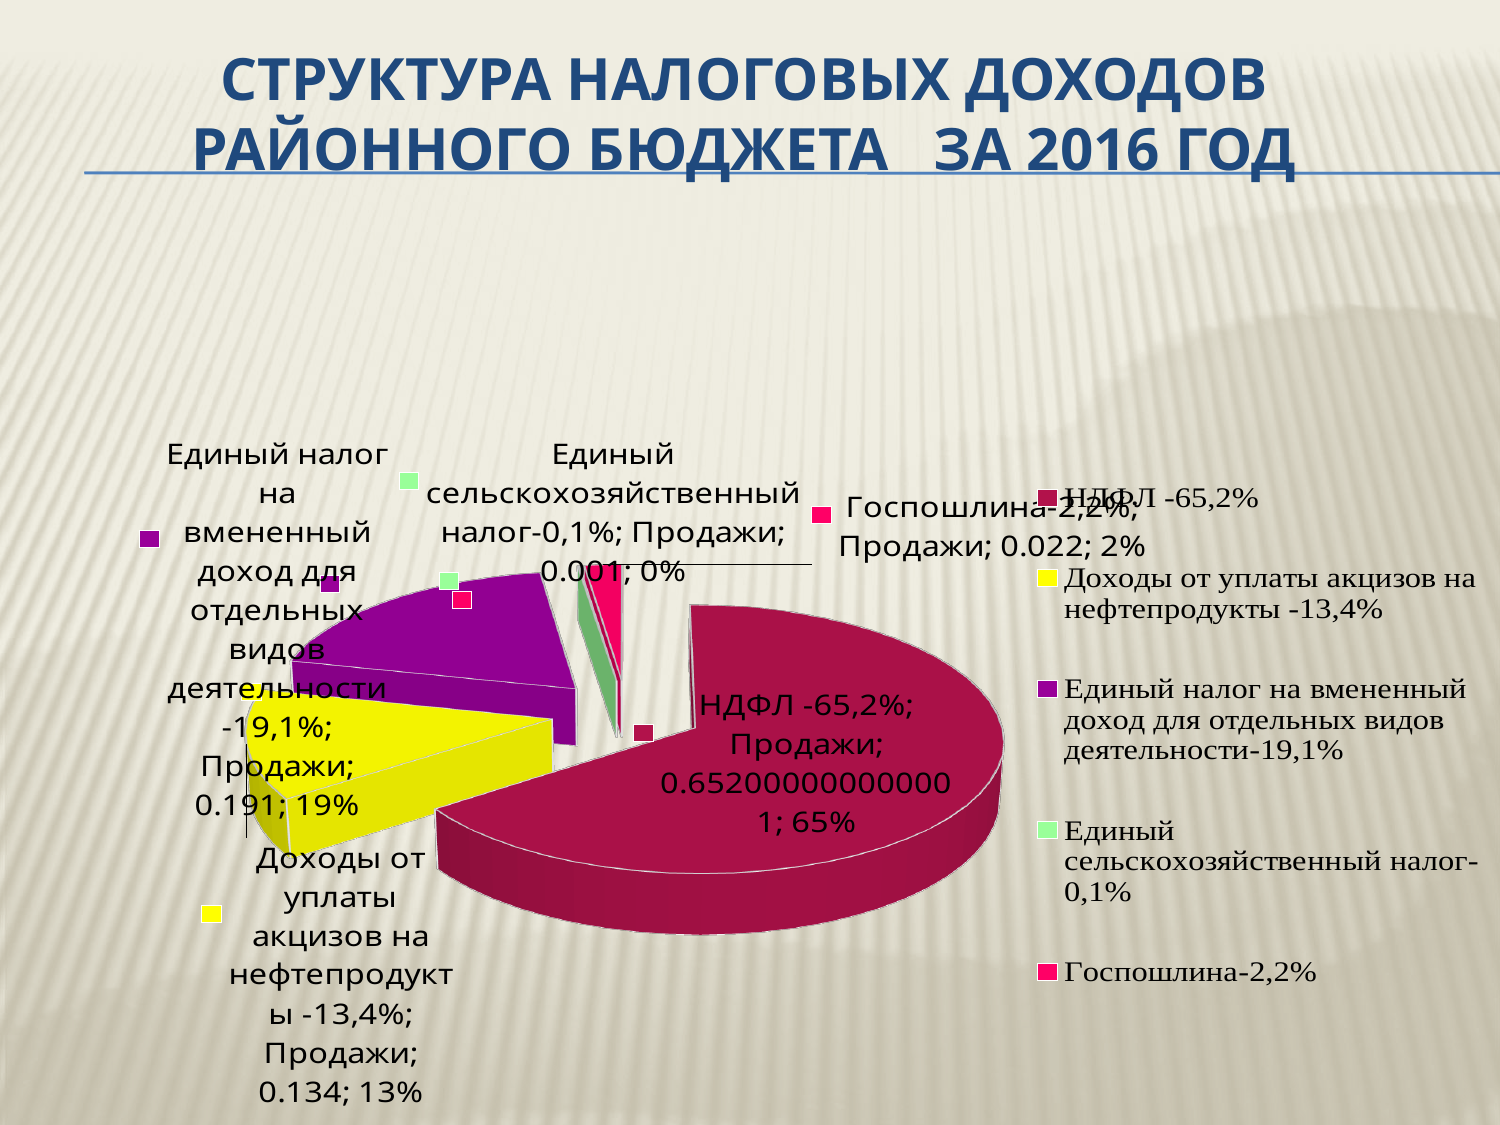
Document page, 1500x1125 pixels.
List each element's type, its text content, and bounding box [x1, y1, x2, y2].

text_box СТРУКТУРА НАЛОГОВЫХ ДОХОДОВ РАЙОННОГО БЮДЖЕТА ЗА 2016 ГОД [46, 35, 1442, 190]
chart [0, 210, 1500, 1125]
title [49, 75, 1475, 209]
